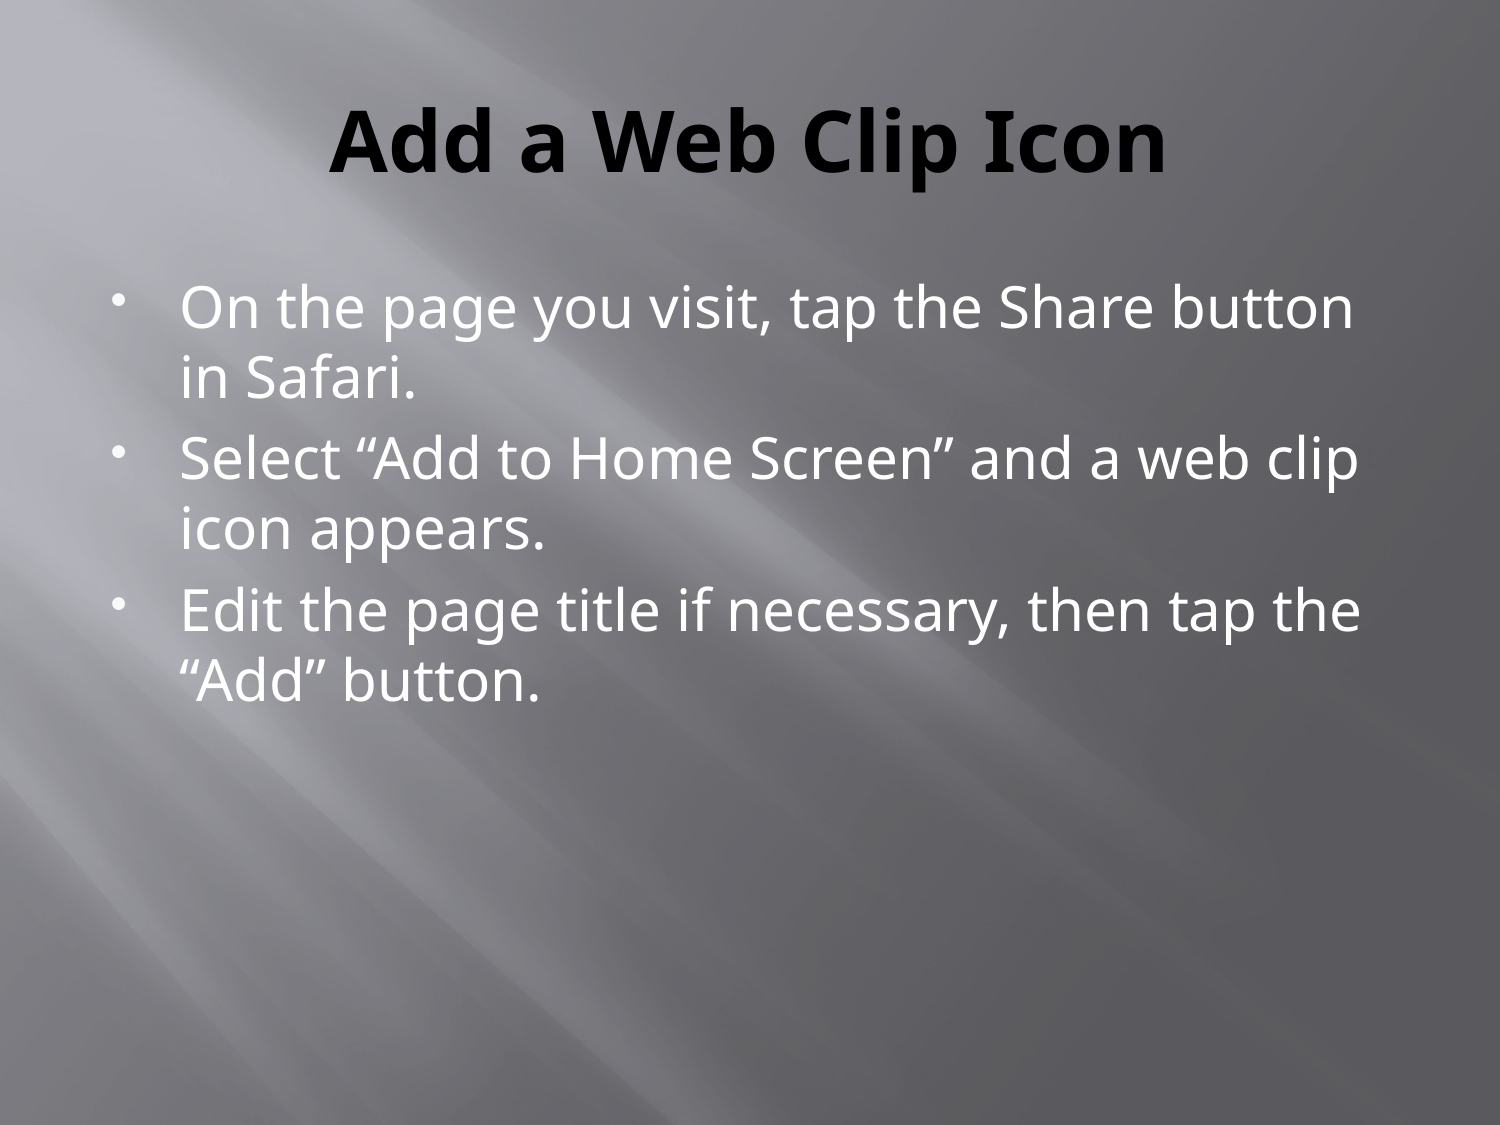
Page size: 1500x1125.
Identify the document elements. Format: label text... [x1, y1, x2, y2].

list On the page you visit, tap the Share button in Safari. Select “Add to Home Screen” and a web clip icon appears. Edit the page title if necessary, then tap the “Add” button. [75, 262, 1425, 1035]
title Add a Web Clip Icon [75, 45, 1425, 233]
